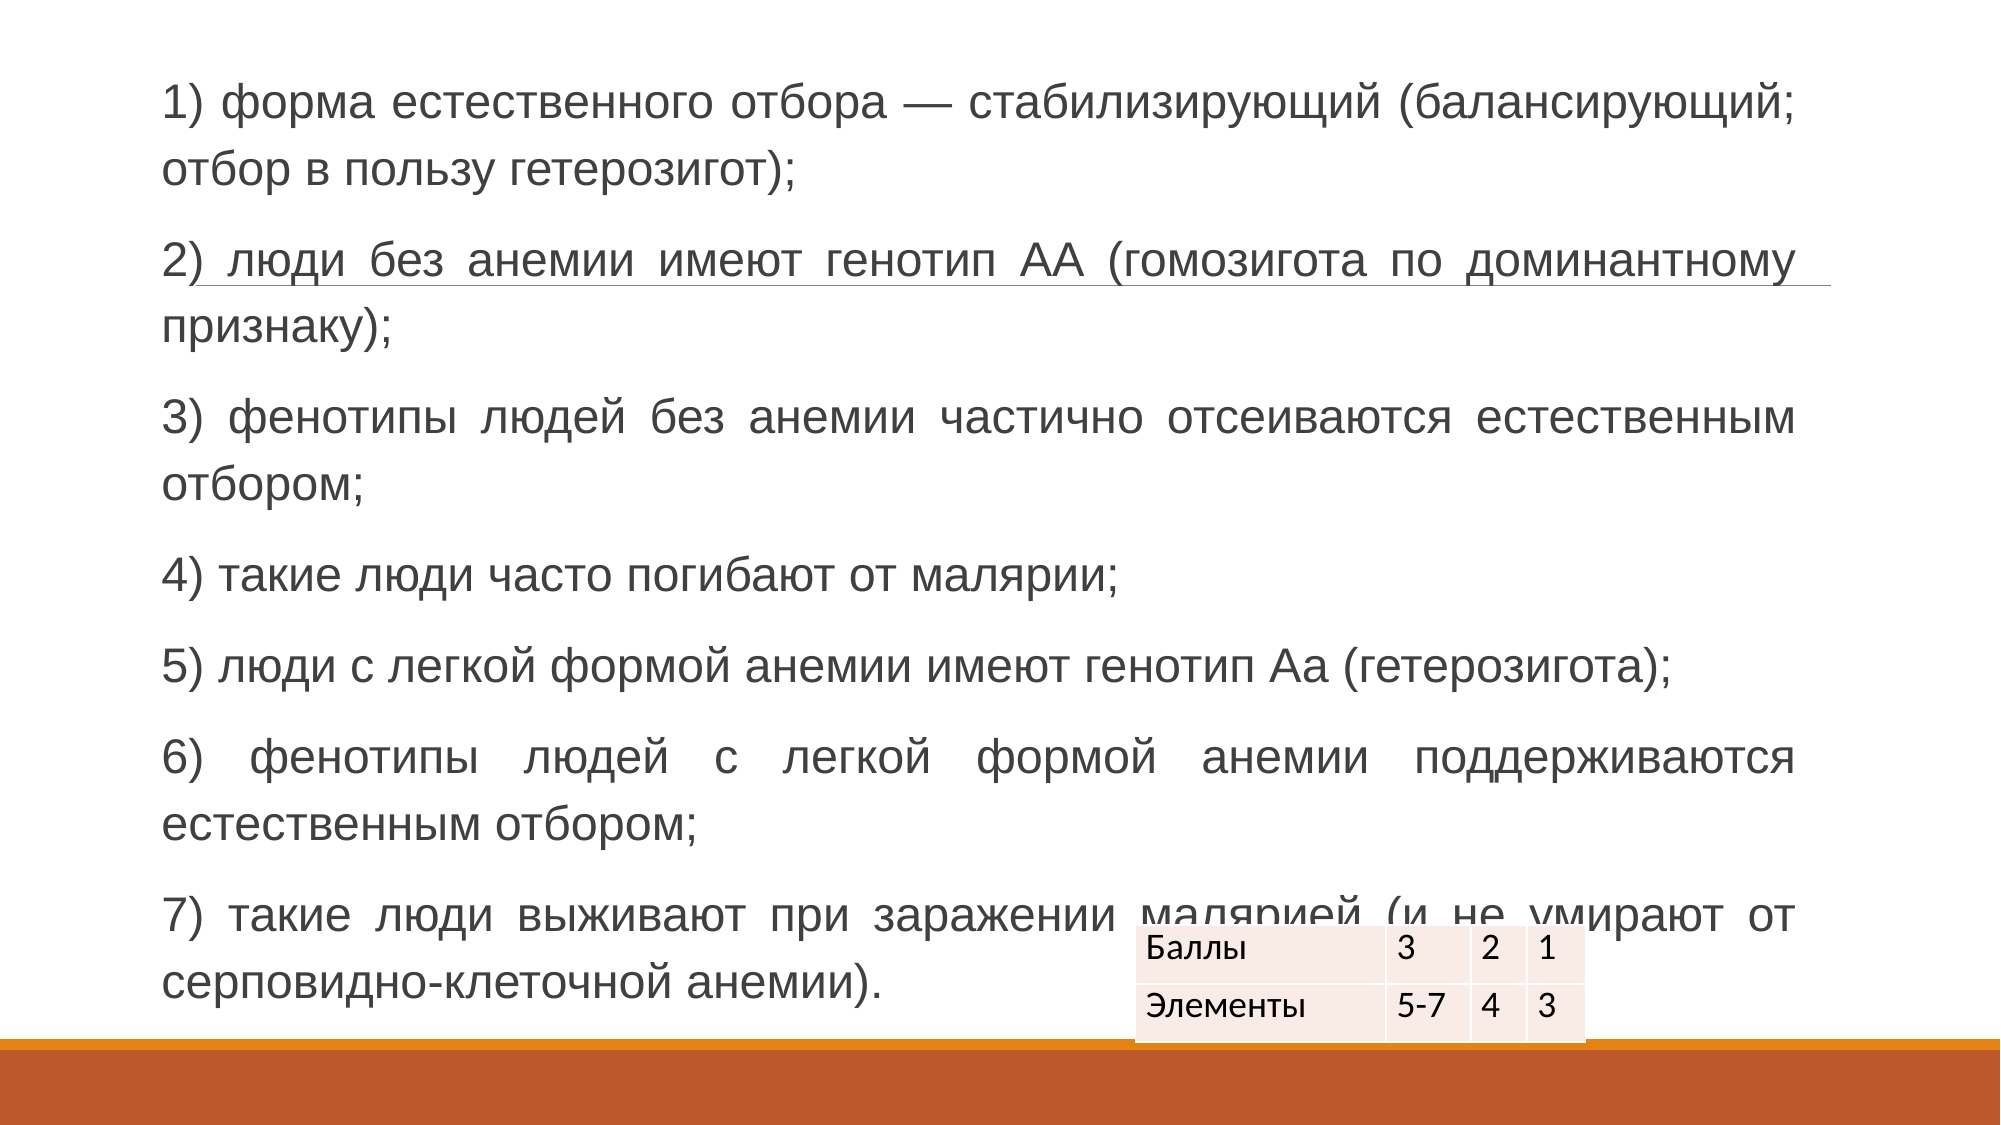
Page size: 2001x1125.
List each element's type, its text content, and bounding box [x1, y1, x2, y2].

table_header 3 [1387, 926, 1470, 983]
table_cell 4 [1472, 985, 1526, 1041]
table_cell 3 [1528, 985, 1585, 1041]
table_header Баллы [1136, 926, 1385, 983]
list 1) форма естественного отбора — стабилизирующий (балансирующий; отбор в пользу гетерозигот); 2) люди без анемии имеют генотип АА (гомозигота по доминантному признаку); 3) фенотипы людей без анемии частично отсеиваются естественным отбором; 4) такие люди часто погибают от малярии; 5) люди с легкой формой анемии имеют генотип Аа (гетерозигота); 6) фенотипы людей с легкой формой анемии поддерживаются естественным отбором; 7) такие люди выживают при заражении малярией (и не умирают от серповидно-клеточной анемии). [146, 53, 1797, 1023]
table_cell 5-7 [1387, 985, 1470, 1041]
table_cell Элементы [1136, 985, 1385, 1041]
table_header 1 [1528, 926, 1585, 983]
table_header 2 [1472, 926, 1526, 983]
